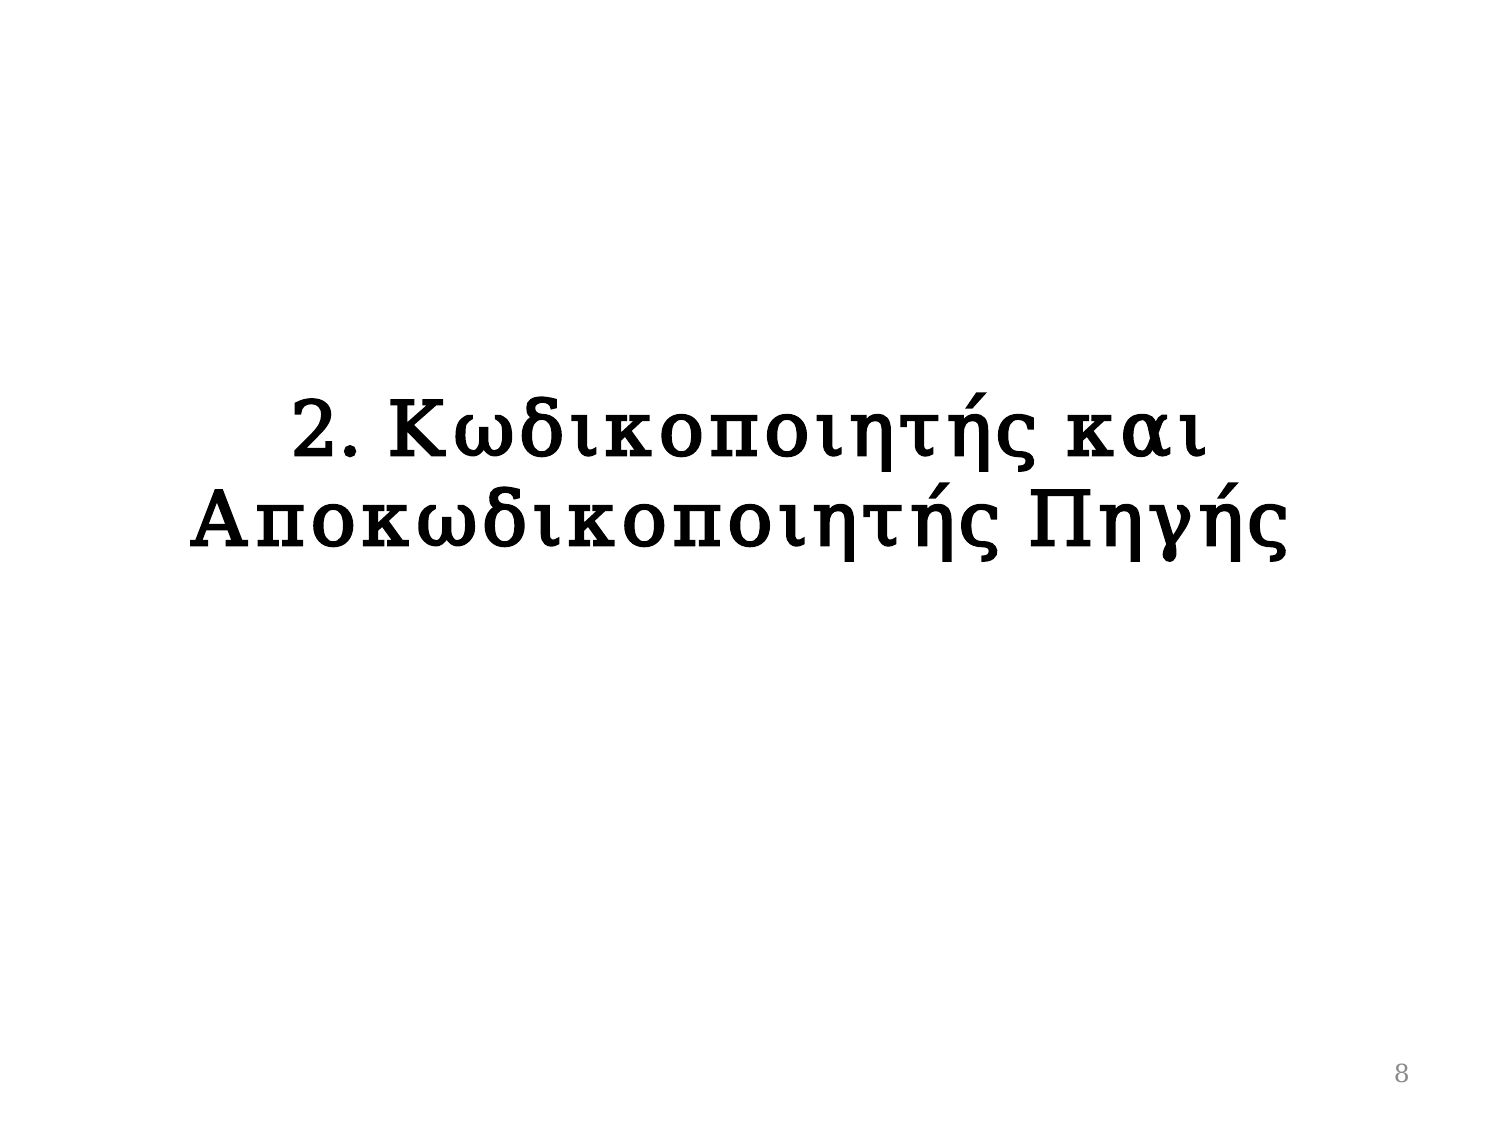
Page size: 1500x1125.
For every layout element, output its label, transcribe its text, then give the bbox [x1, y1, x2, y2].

slide_number 8 [1074, 1042, 1425, 1103]
title 2. Κωδικοποιητής και Αποκωδικοποιητής Πηγής [112, 349, 1388, 591]
